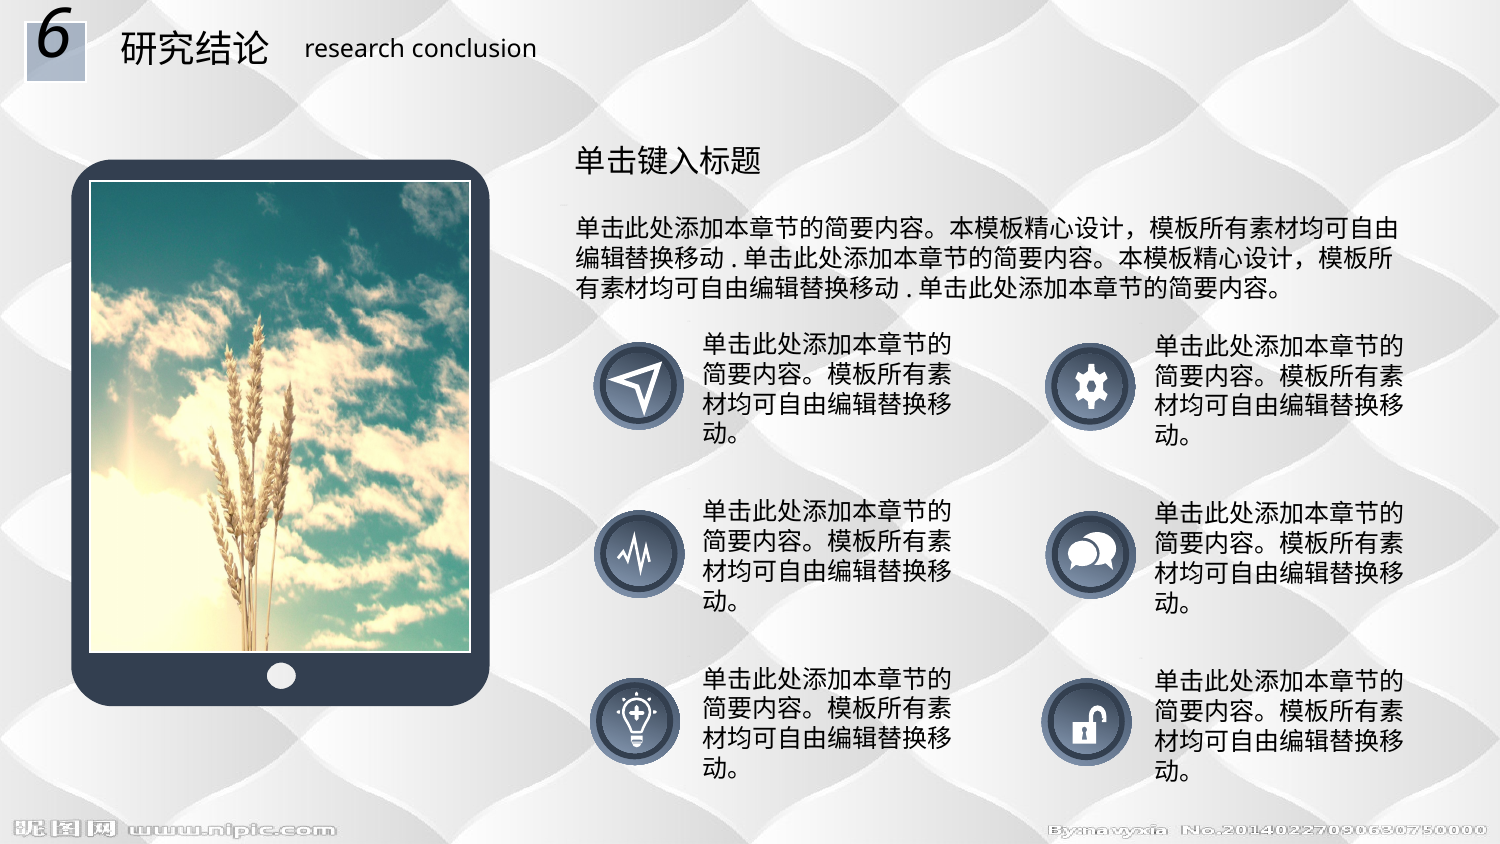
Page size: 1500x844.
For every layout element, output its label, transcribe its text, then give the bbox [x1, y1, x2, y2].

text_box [590, 678, 680, 766]
text_box 单击此处添加本章节的简要内容。模板所有素材均可自由编辑替换移动。 [687, 320, 971, 456]
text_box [1045, 343, 1136, 431]
text_box 单击此处添加本章节的简要内容。模板所有素材均可自由编辑替换移动。 [1139, 490, 1423, 625]
text_box 单击此处添加本章节的简要内容。模板所有素材均可自由编辑替换移动。 [687, 655, 971, 791]
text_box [594, 510, 685, 598]
picture [0, 0, 1500, 844]
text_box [1041, 678, 1132, 766]
text_box 单击此处添加本章节的简要内容。模板所有素材均可自由编辑替换移动。 [1139, 322, 1423, 458]
text_box 单击此处添加本章节的简要内容。本模板精心设计，模板所有素材均可自由编辑替换移动.单击此处添加本章节的简要内容。本模板精心设计，模板所有素材均可自由编辑替换移动.单击此处添加本章节的简要内容。 [560, 204, 1431, 340]
text_box [71, 159, 490, 707]
text_box [24, 79, 87, 83]
text_box 单击键入标题 [560, 134, 801, 187]
text_box 单击此处添加本章节的简要内容。模板所有素材均可自由编辑替换移动。 [687, 488, 971, 623]
text_box research conclusion [289, 24, 645, 70]
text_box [1045, 511, 1136, 599]
text_box [89, 180, 471, 653]
text_box 单击此处添加本章节的简要内容。模板所有素材均可自由编辑替换移动。 [1139, 657, 1423, 793]
text_box 6 [19, 0, 126, 79]
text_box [593, 342, 684, 430]
text_box 研究结论 [126, 17, 354, 77]
